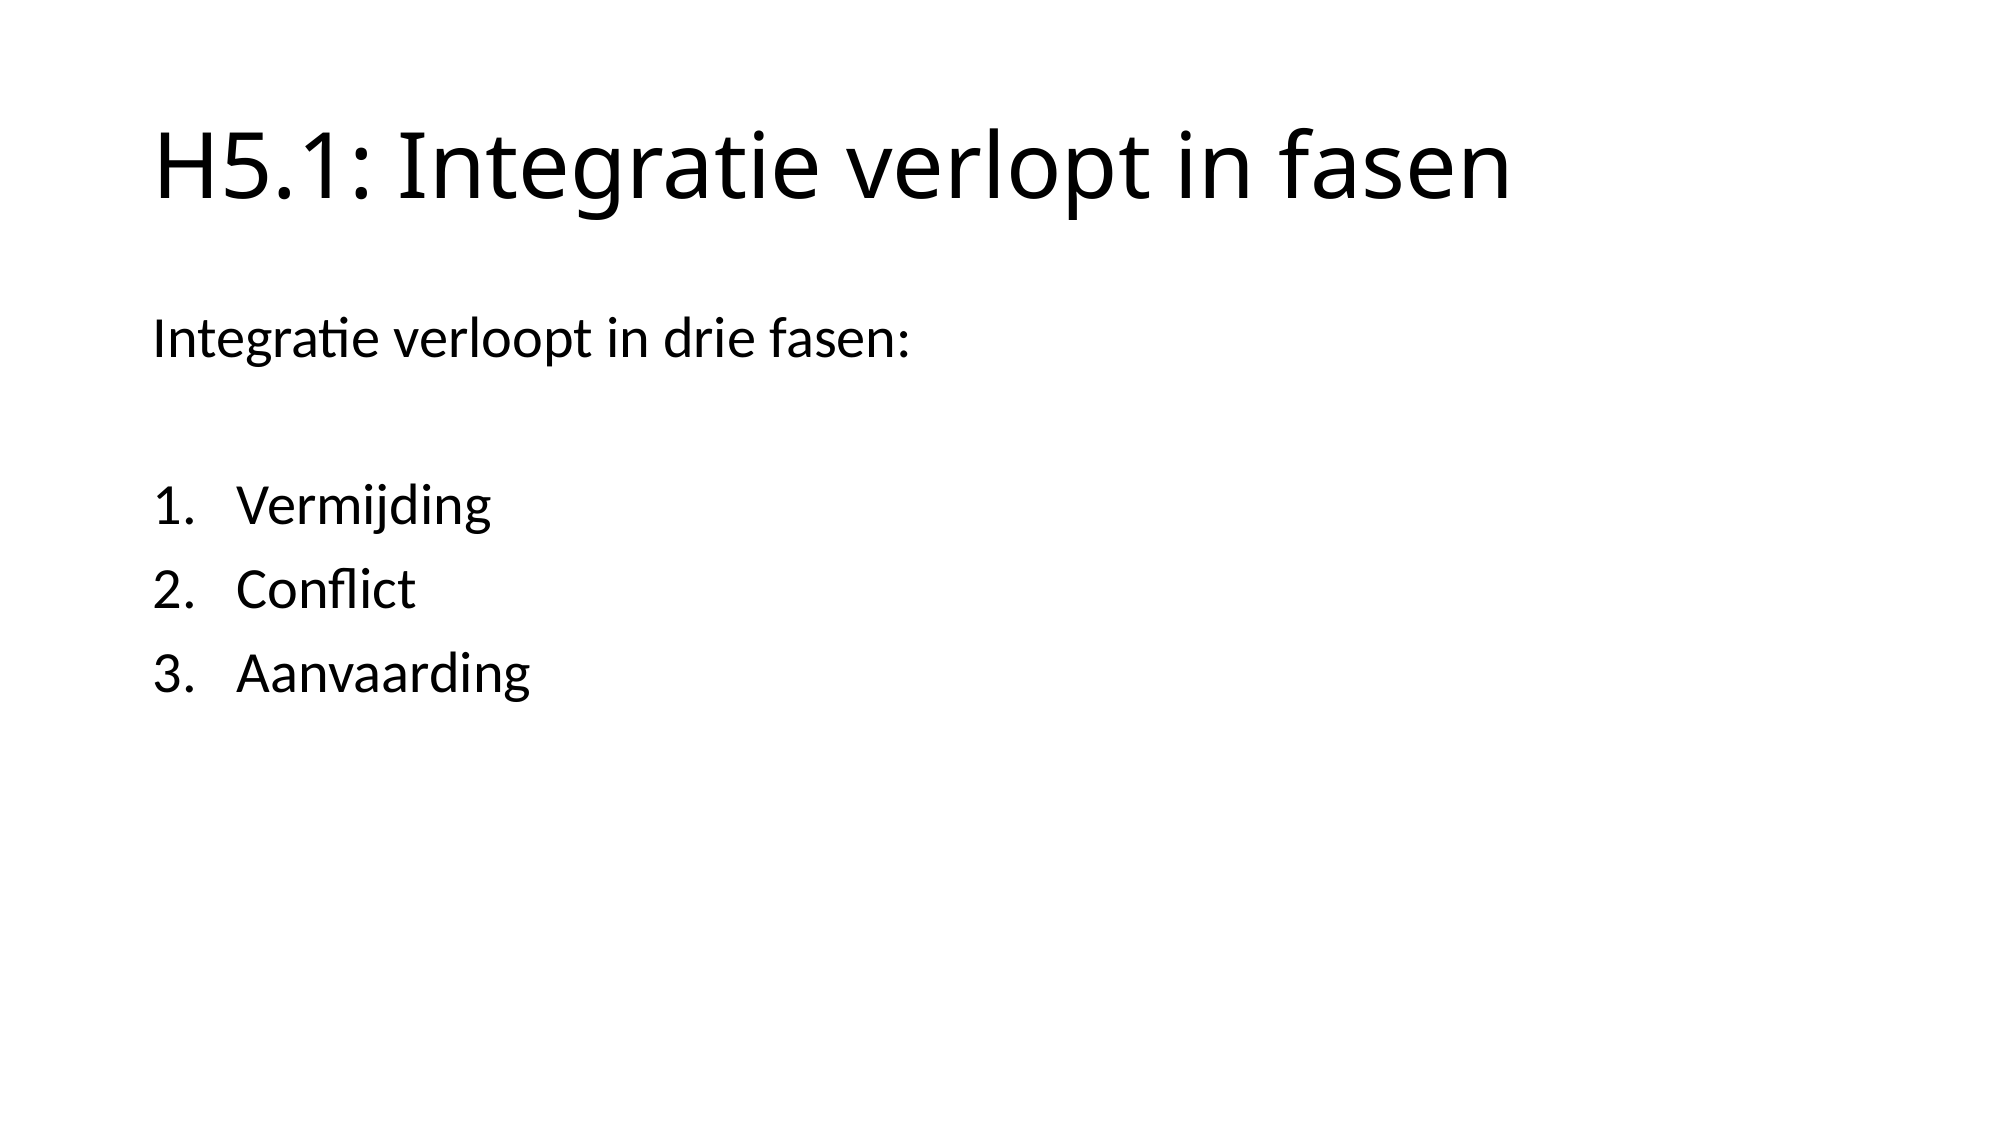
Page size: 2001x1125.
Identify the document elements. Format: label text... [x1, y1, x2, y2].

list Integratie verloopt in drie fasen: Vermijding Conflict Aanvaarding [137, 299, 1863, 1014]
title H5.1: Integratie verlopt in fasen [137, 59, 1863, 278]
